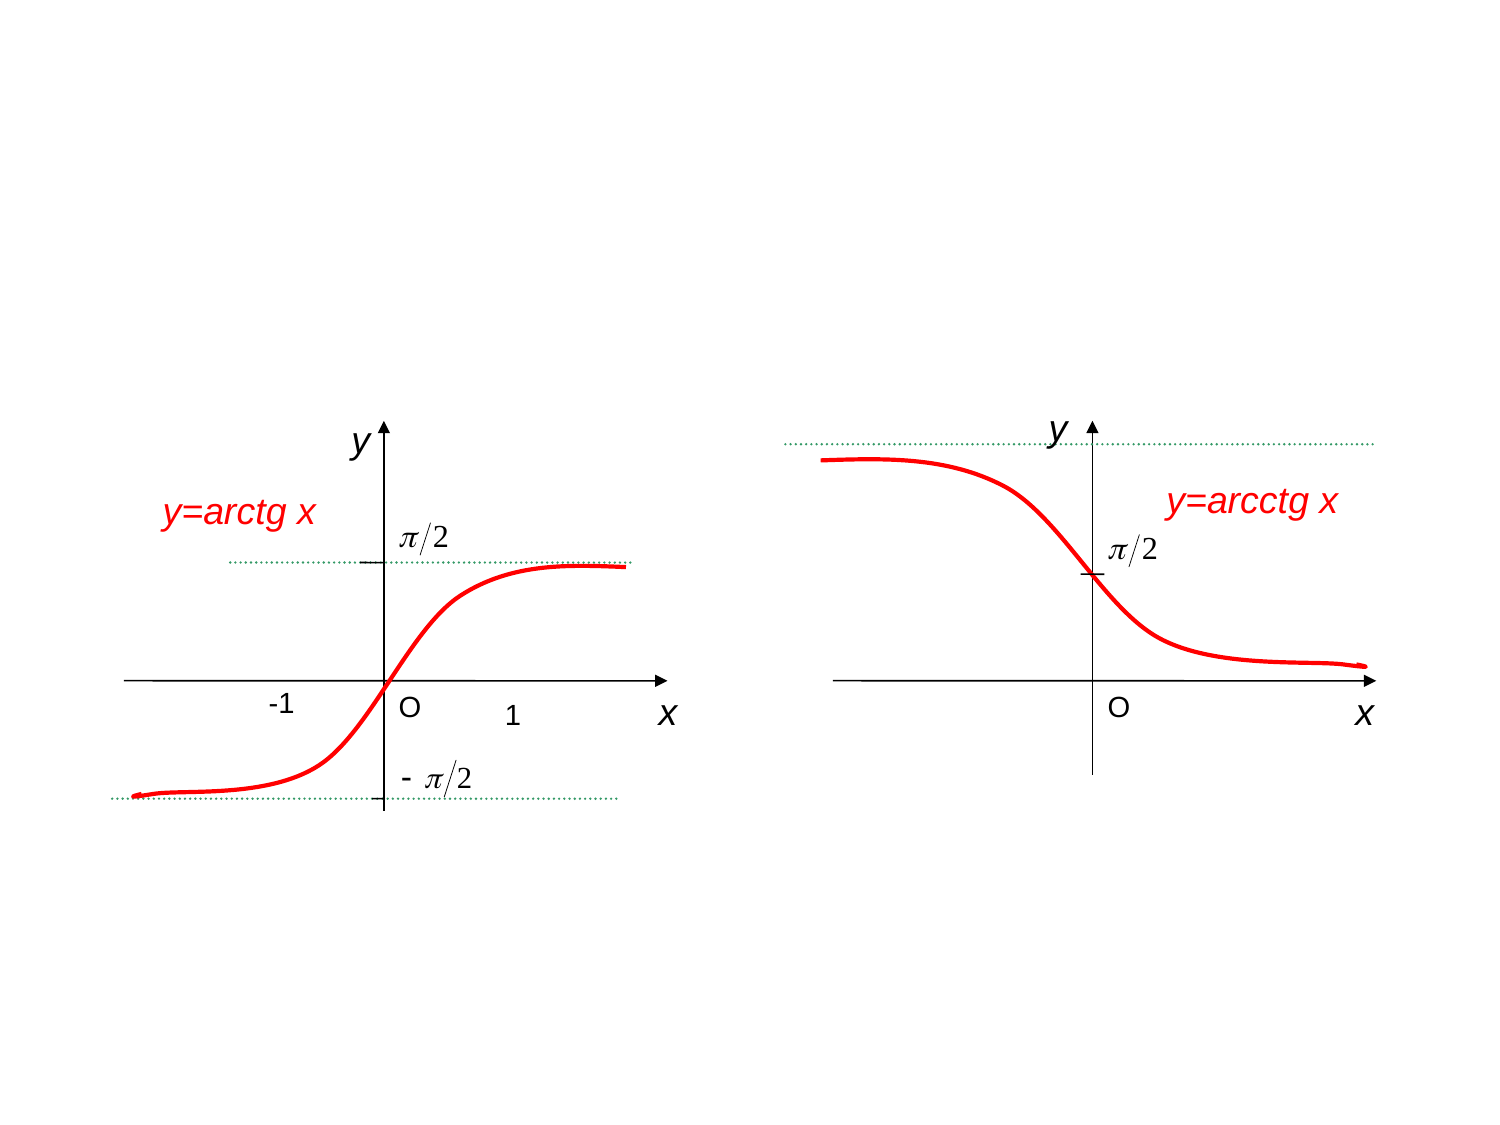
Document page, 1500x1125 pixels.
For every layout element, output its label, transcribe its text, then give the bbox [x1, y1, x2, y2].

text_box -1 [253, 668, 313, 729]
text_box у [336, 408, 386, 469]
text_box [1092, 575, 1366, 667]
text_box у=arcctg x [1151, 468, 1364, 528]
text_box [386, 425, 391, 434]
text_box [133, 565, 626, 797]
text_box у [1033, 397, 1083, 457]
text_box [1104, 526, 1164, 573]
text_box х [643, 680, 693, 741]
text_box [1086, 420, 1099, 563]
text_box у=arctg x [147, 479, 342, 540]
text_box О [1092, 680, 1146, 731]
list [75, 324, 1425, 1059]
text_box х [1340, 680, 1390, 741]
text_box О [384, 680, 437, 731]
text_box [655, 674, 666, 680]
text_box [820, 459, 1099, 574]
text_box 1 [490, 680, 542, 741]
text_box [1363, 674, 1375, 680]
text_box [395, 751, 479, 804]
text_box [395, 515, 455, 562]
